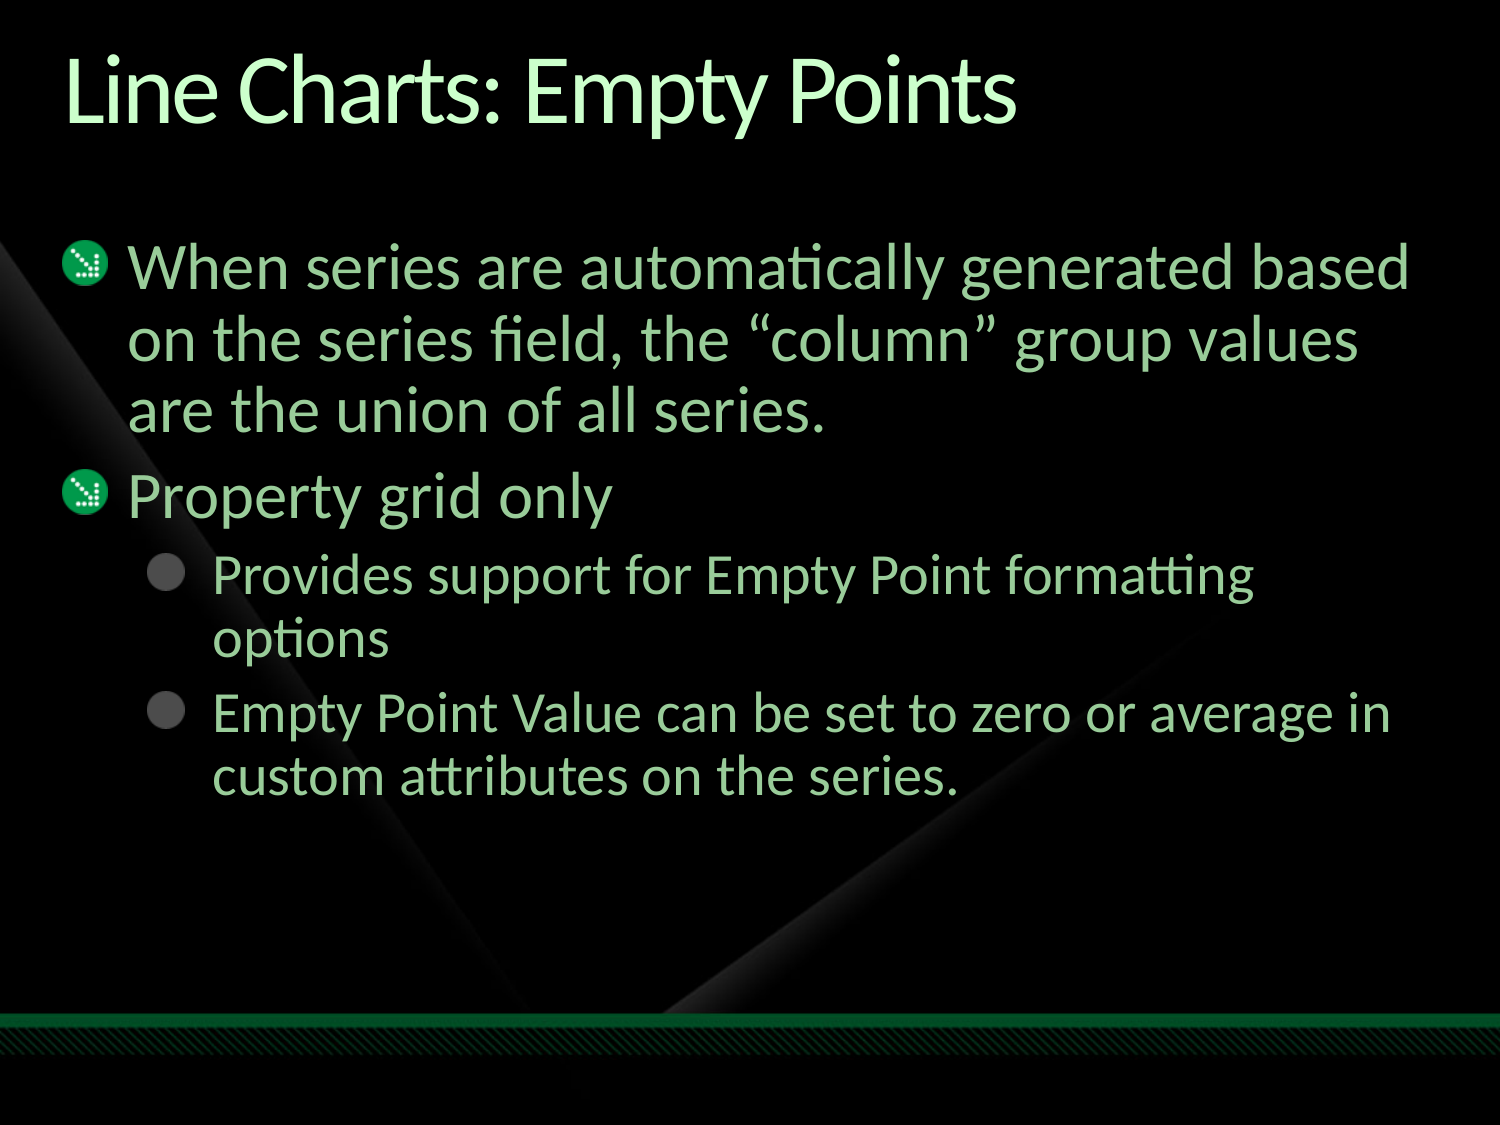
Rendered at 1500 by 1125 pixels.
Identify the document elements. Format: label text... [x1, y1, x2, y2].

title Line Charts: Empty Points [63, 37, 1438, 147]
picture [0, 0, 1500, 1125]
list When series are automatically generated based on the series field, the “column” group values are the union of all series. Property grid only Provides support for Empty Point formatting options Empty Point Value can be set to zero or average in custom attributes on the series. [62, 231, 1438, 758]
